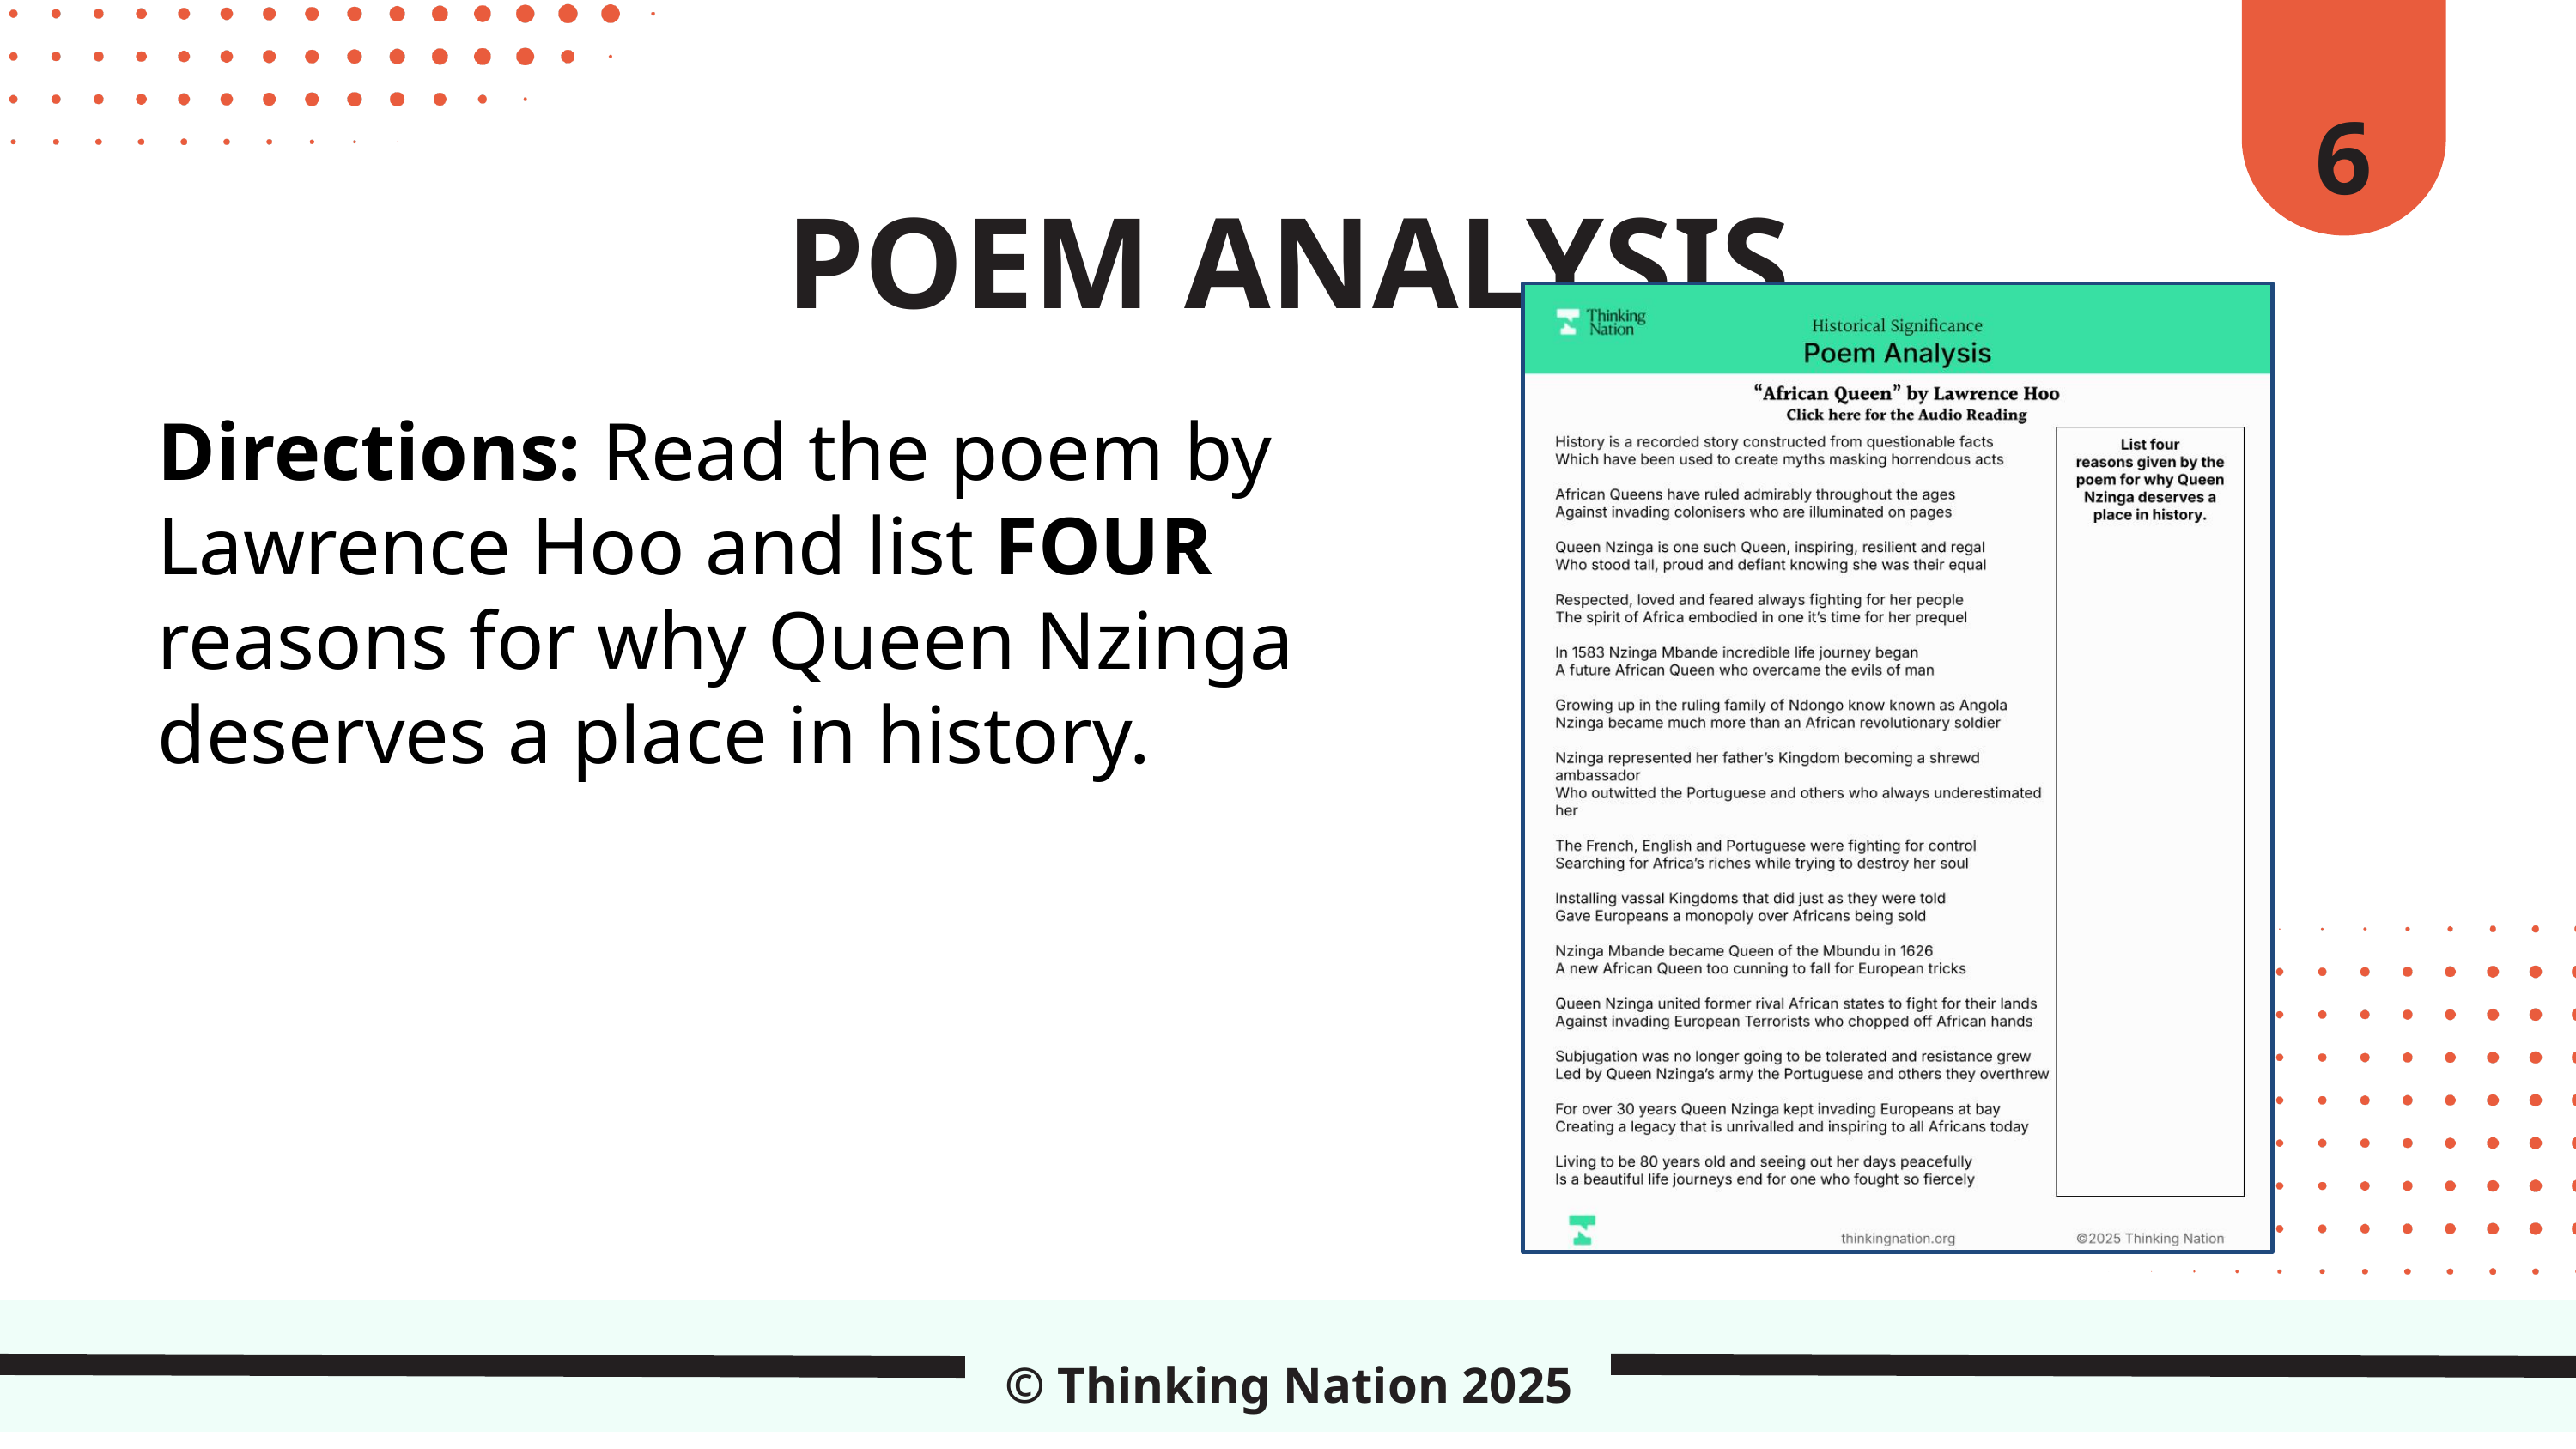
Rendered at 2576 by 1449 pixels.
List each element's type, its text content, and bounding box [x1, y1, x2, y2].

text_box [0, 1299, 2576, 1433]
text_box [2233, 0, 2455, 236]
picture [1524, 285, 2271, 1251]
text_box [1938, 925, 2576, 1275]
text_box [0, 0, 660, 145]
text_box POEM ANALYSIS [144, 123, 2432, 334]
text_box Directions: Read the poem by Lawrence Hoo and list FOUR reasons for why Queen Nzinga deserves a place in history. [144, 389, 1364, 887]
